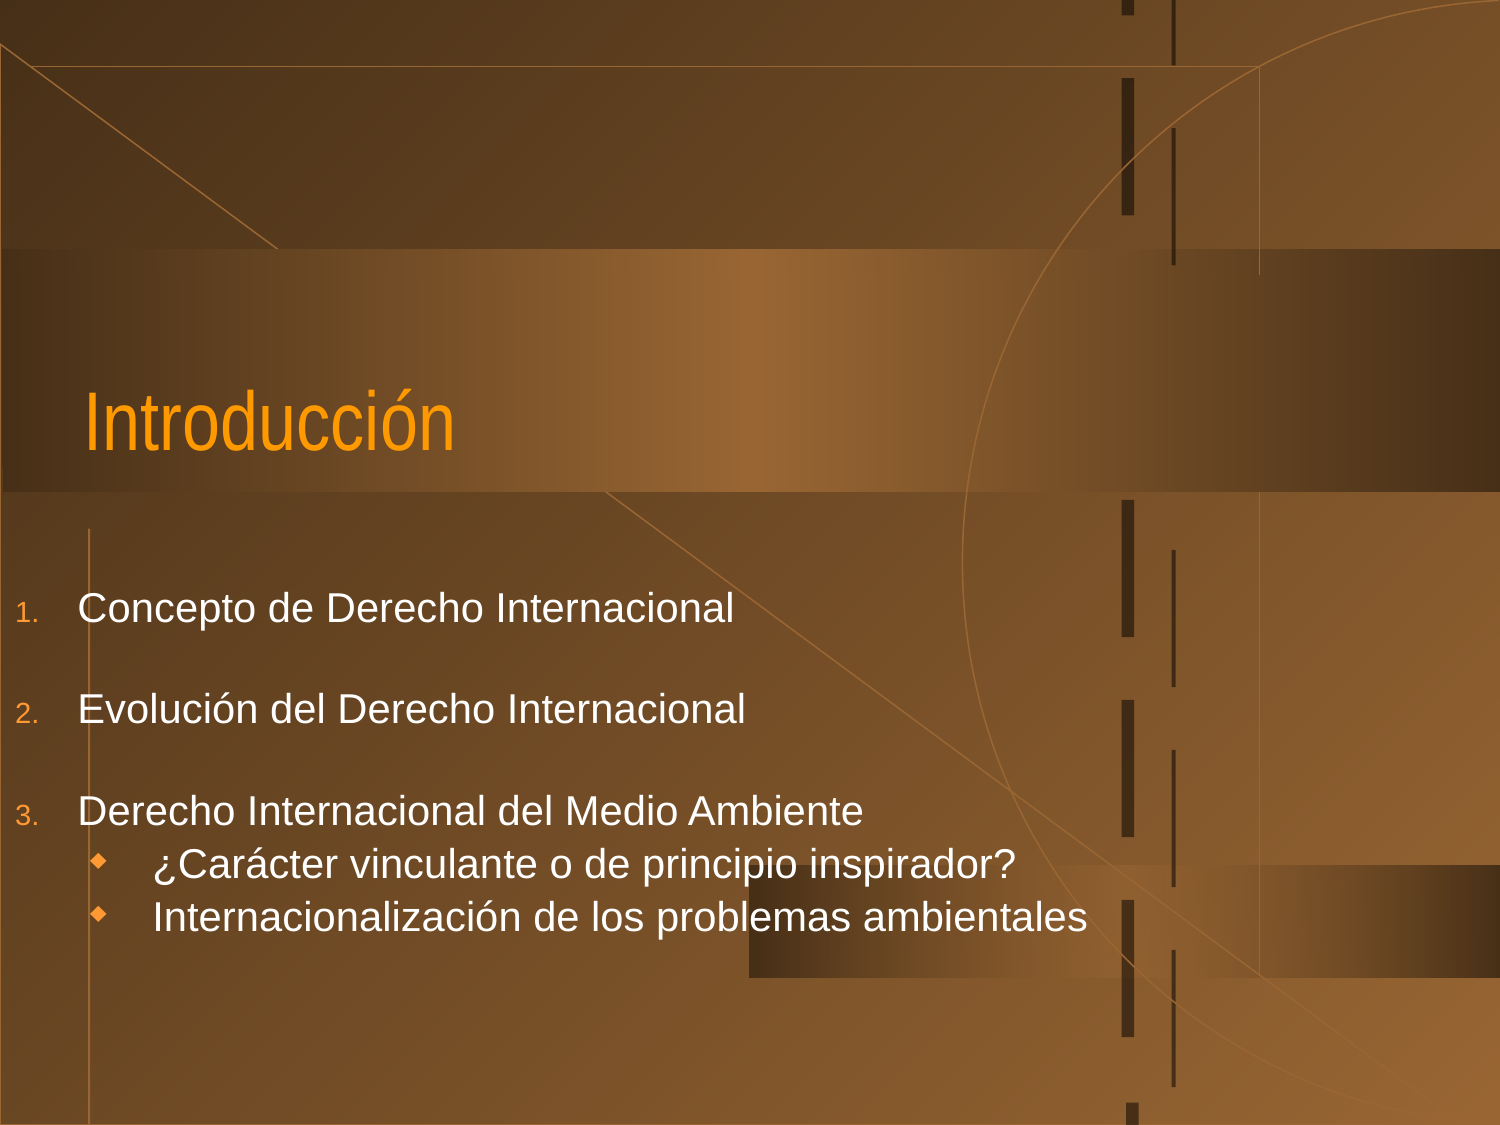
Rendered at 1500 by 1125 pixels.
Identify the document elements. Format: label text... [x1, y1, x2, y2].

title Introducción [68, 249, 1460, 476]
subtitle Concepto de Derecho Internacional Evolución del Derecho Internacional Derecho Internacional del Medio Ambiente ¿Carácter vinculante o de principio inspirador? Internacionalización de los problemas ambientales [0, 512, 1276, 1024]
